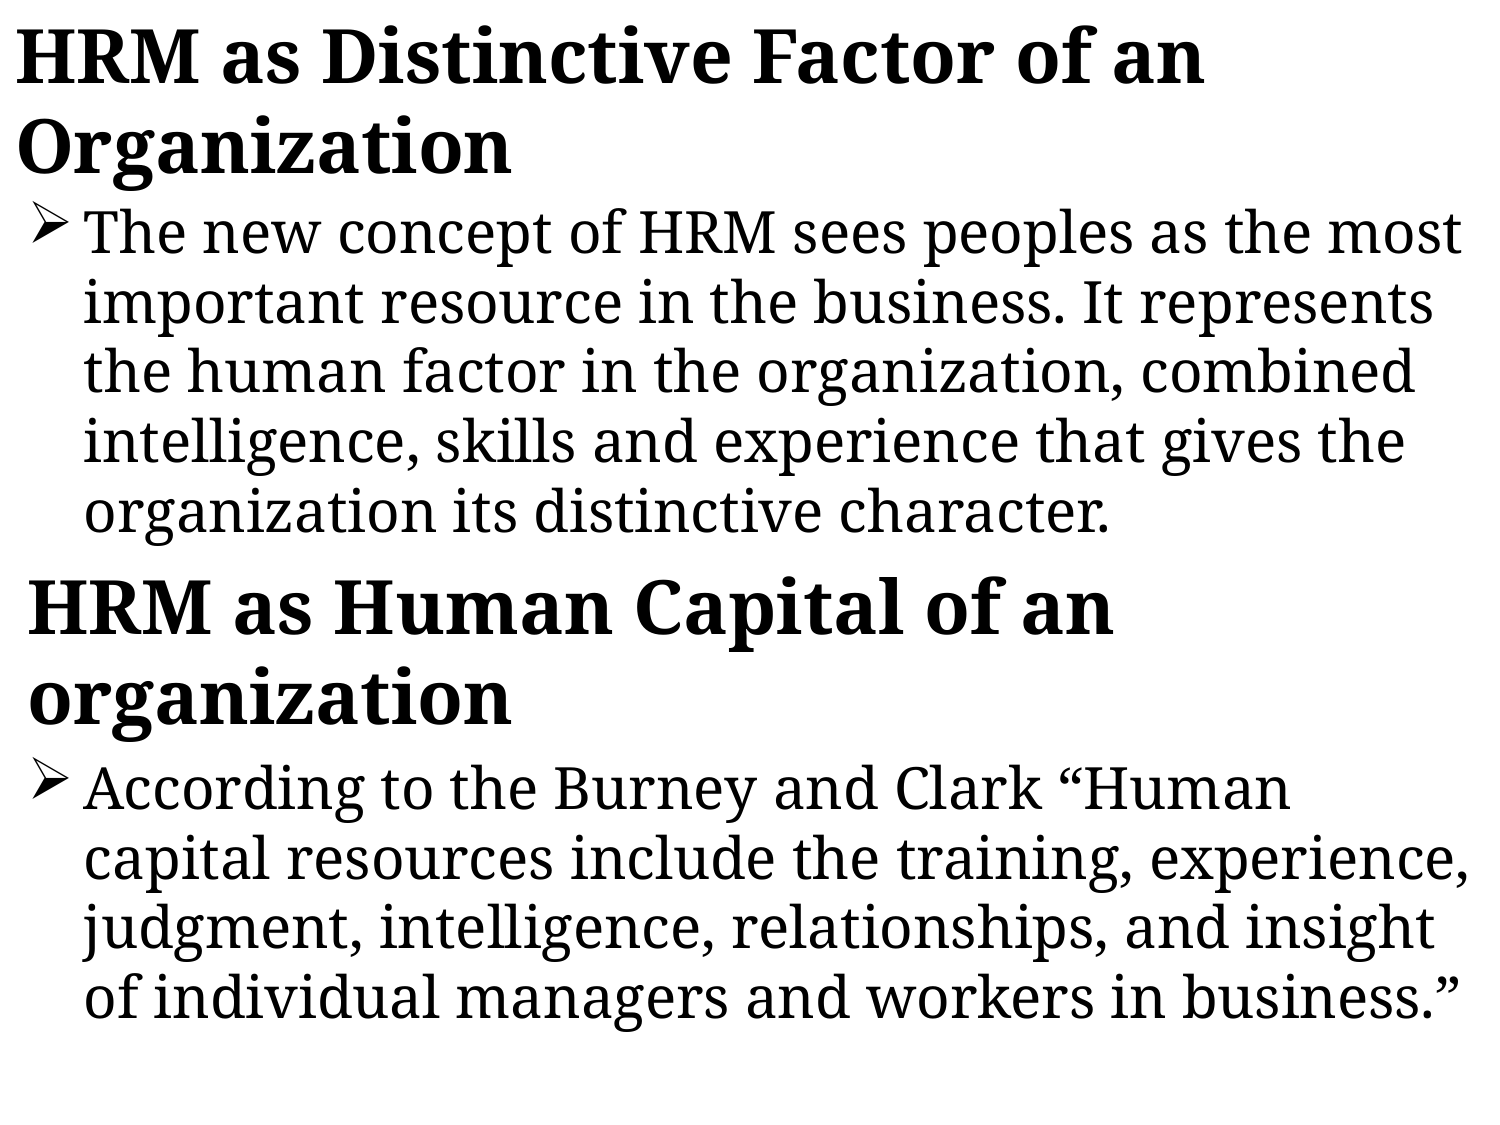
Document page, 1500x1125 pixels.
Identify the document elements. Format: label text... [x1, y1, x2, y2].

title HRM as Distinctive Factor of an Organization [0, 112, 1500, 175]
list The new concept of HRM sees peoples as the most important resource in the business. It represents the human factor in the organization, combined intelligence, skills and experience that gives the organization its distinctive character. HRM as Human Capital of an organization According to the Burney and Clark “Human capital resources include the training, experience, judgment, intelligence, relationships, and insight of individual managers and workers in business.” [12, 187, 1500, 1088]
